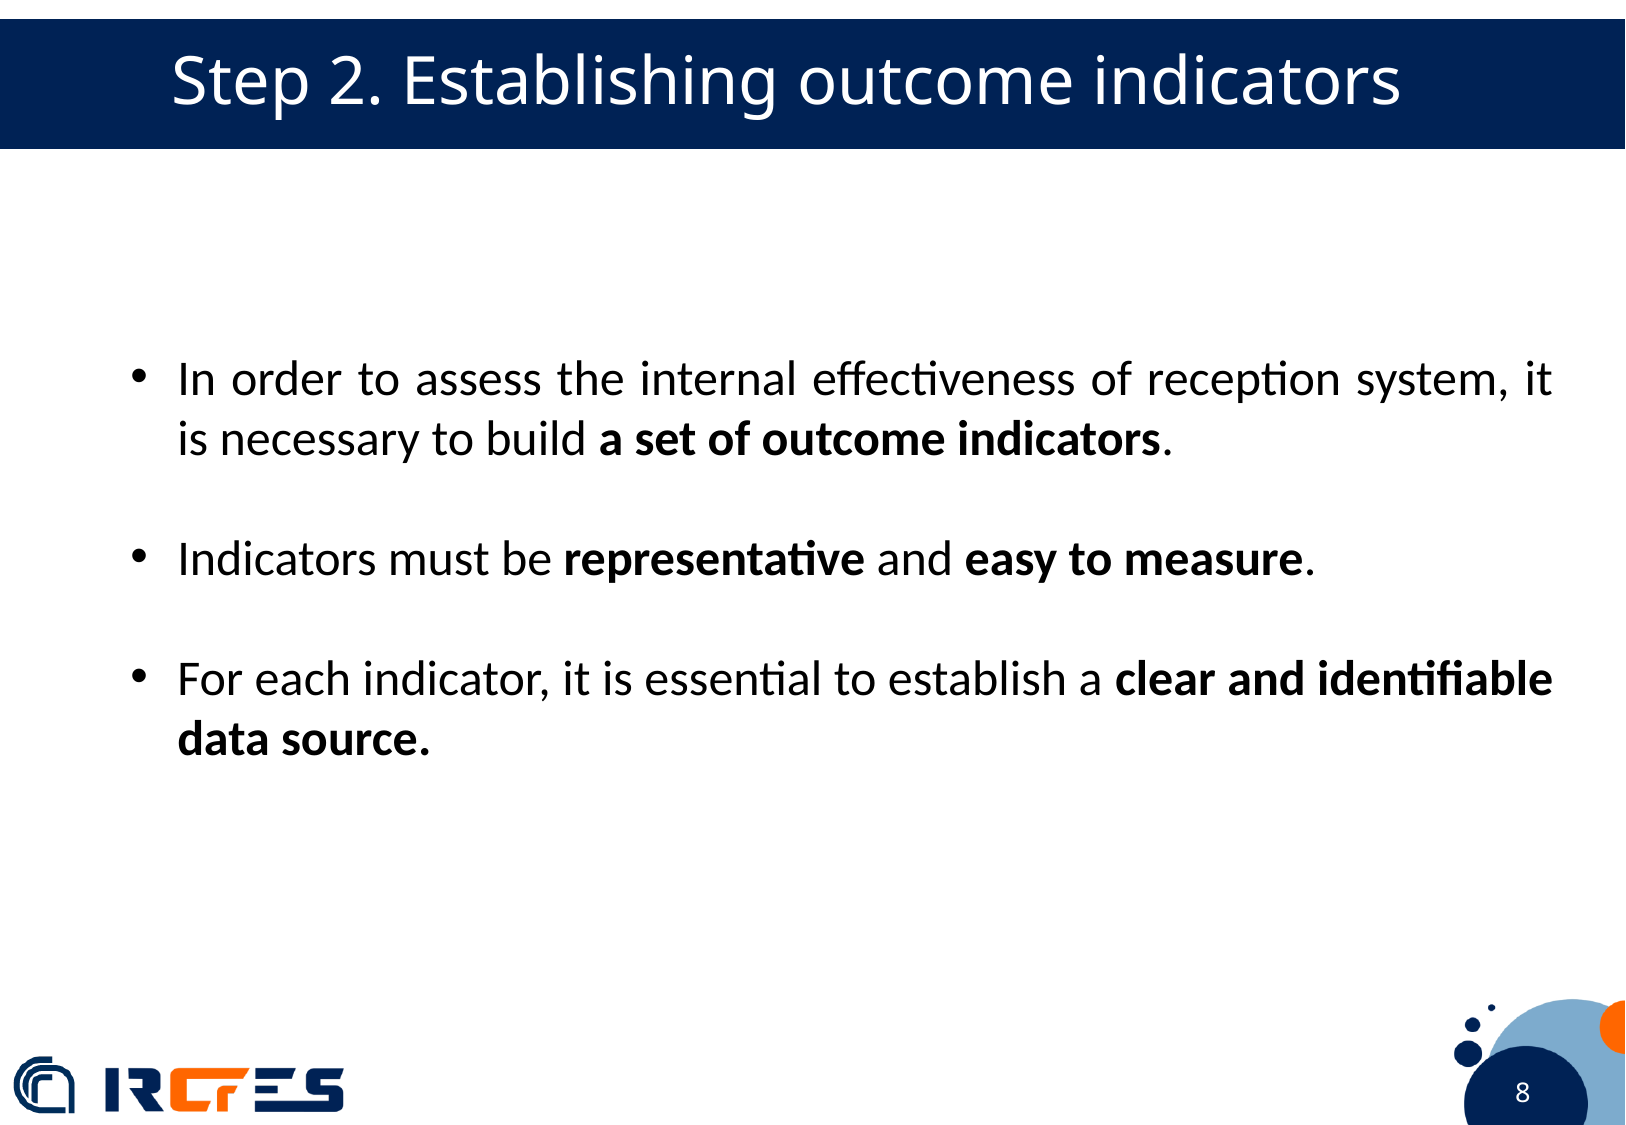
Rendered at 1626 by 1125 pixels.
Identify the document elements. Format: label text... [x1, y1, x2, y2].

picture [9, 1051, 82, 1118]
picture [103, 1066, 346, 1112]
text_box Step 2. Establishing outcome indicators [156, 30, 1528, 126]
picture [1431, 986, 1625, 1125]
text_box In order to assess the internal effectiveness of reception system, it is necessary to build a set of outcome indicators. Indicators must be representative and easy to measure. For each indicator, it is essential to establish a clear and identifiable data source. [115, 338, 1569, 833]
